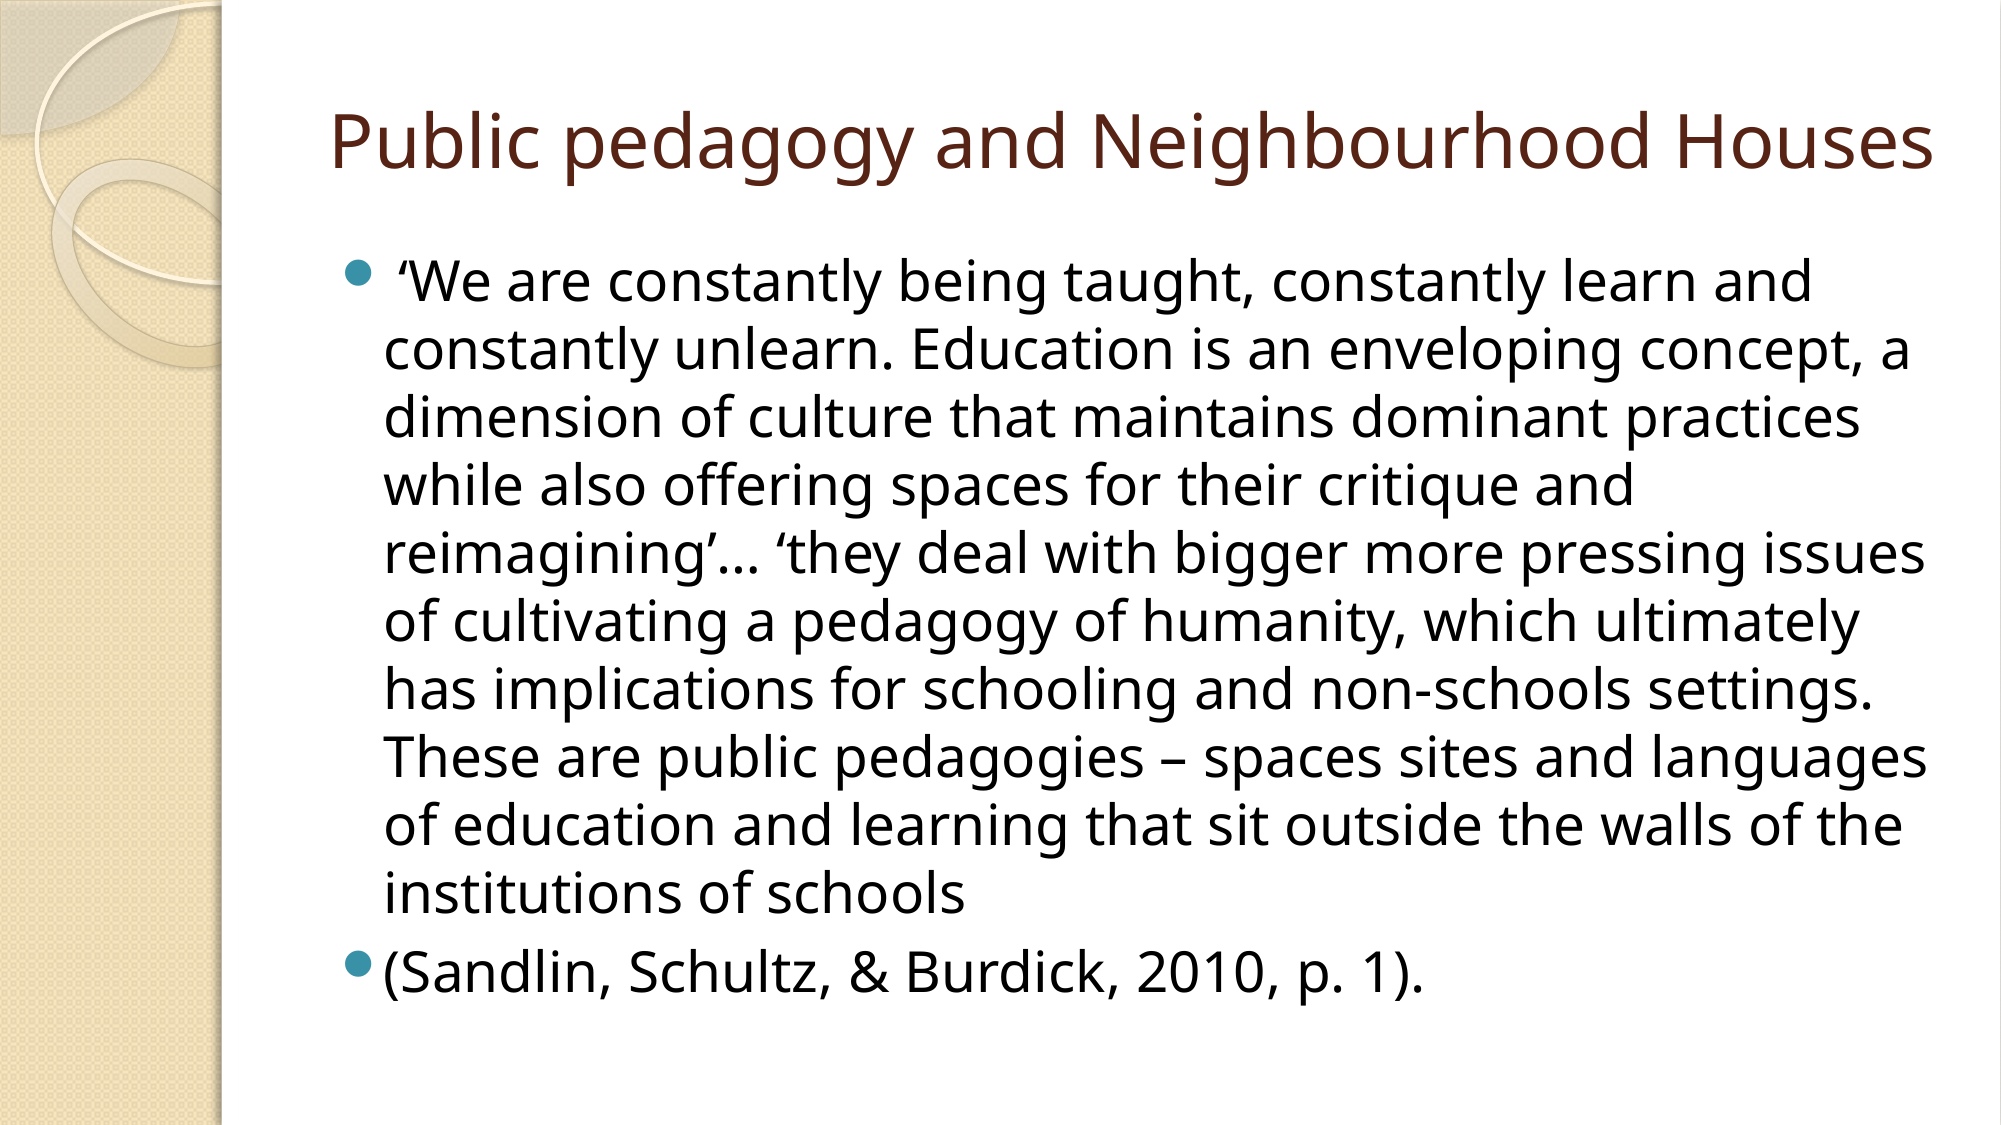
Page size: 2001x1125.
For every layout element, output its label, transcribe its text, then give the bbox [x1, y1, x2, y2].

title Public pedagogy and Neighbourhood Houses [313, 45, 1954, 233]
list ‘We are constantly being taught, constantly learn and constantly unlearn. Education is an enveloping concept, a dimension of culture that maintains dominant practices while also offering spaces for their critique and reimagining’… ‘they deal with bigger more pressing issues of cultivating a pedagogy of humanity, which ultimately has implications for schooling and non-schools settings. These are public pedagogies – spaces sites and languages of education and learning that sit outside the walls of the institutions of schools (Sandlin, Schultz, & Burdick, 2010, p. 1). [313, 237, 1954, 1025]
